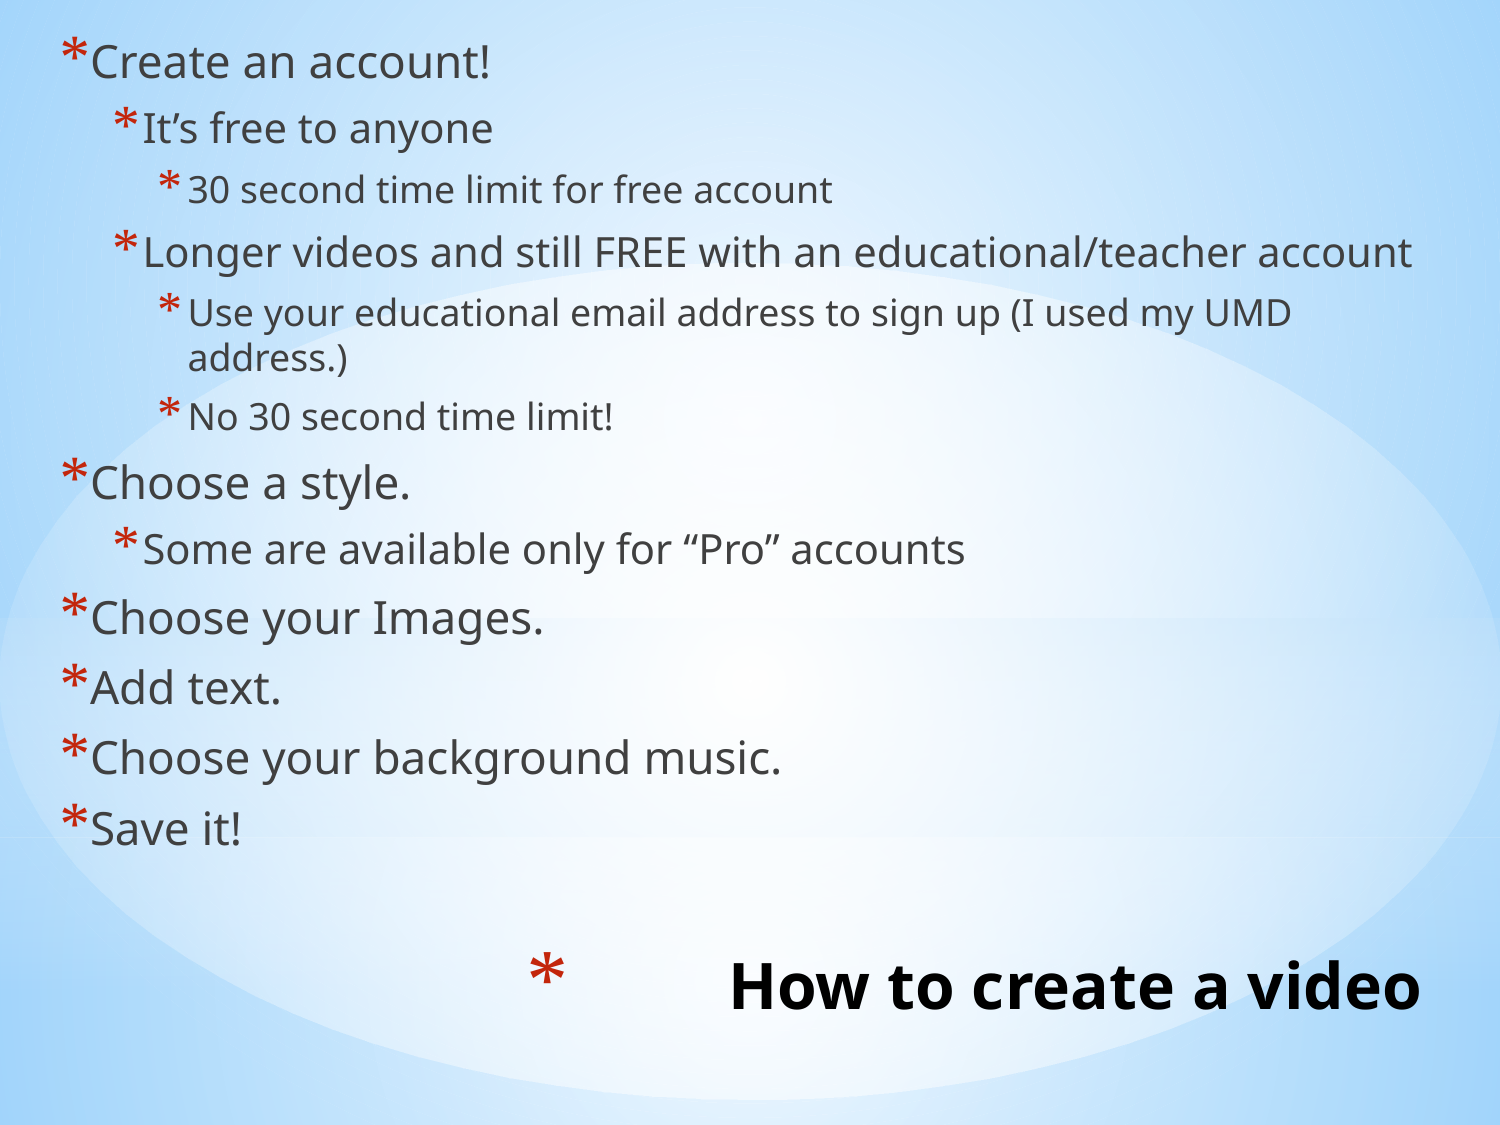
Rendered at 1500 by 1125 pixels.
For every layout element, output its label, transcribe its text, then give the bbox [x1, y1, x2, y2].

list Create an account! It’s free to anyone 30 second time limit for free account Longer videos and still FREE with an educational/teacher account Use your educational email address to sign up (I used my UMD address.) No 30 second time limit! Choose a style. Some are available only for “Pro” accounts Choose your Images. Add text. Choose your background music. Save it! [37, 24, 1450, 863]
title How to create a video [225, 937, 1438, 1030]
